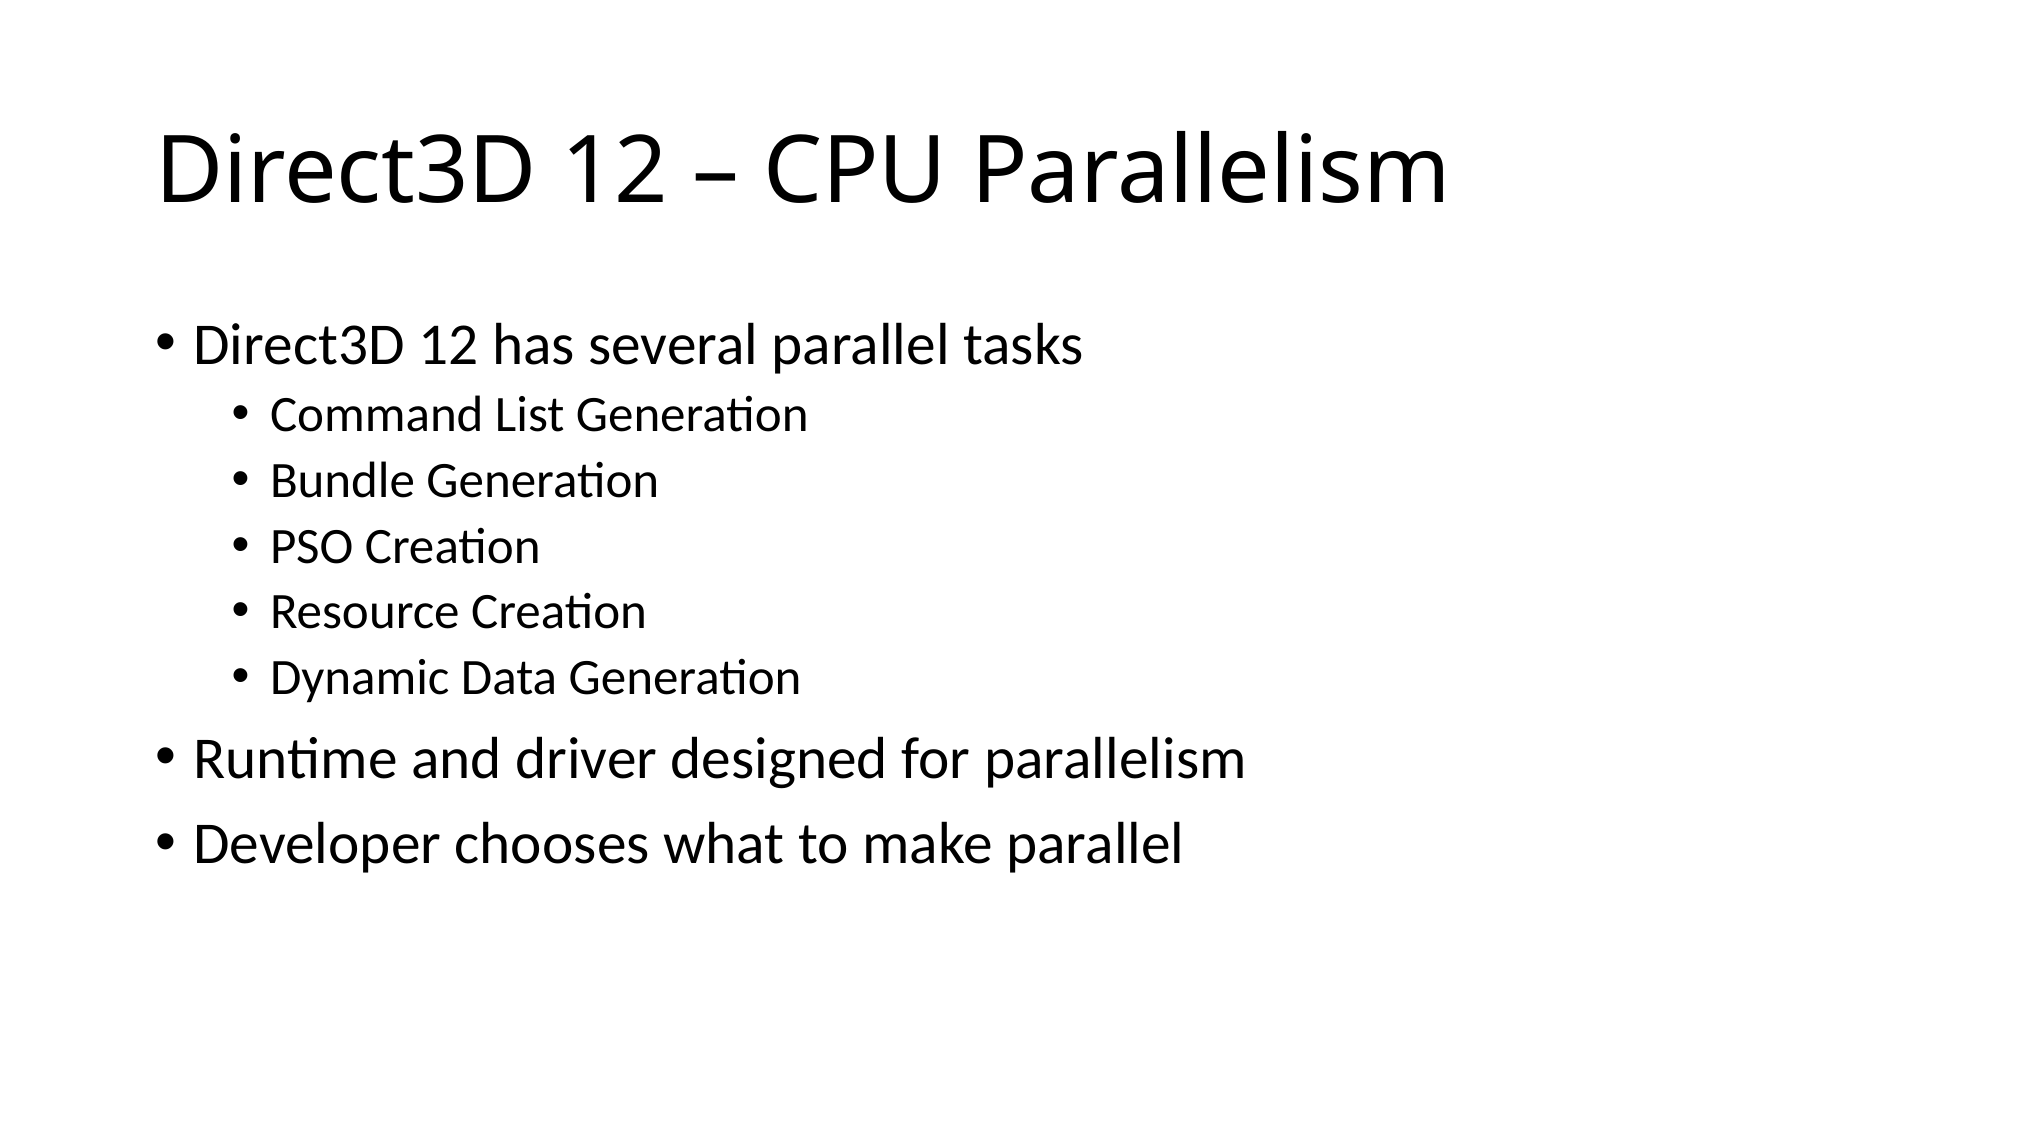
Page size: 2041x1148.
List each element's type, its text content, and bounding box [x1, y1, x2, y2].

list Direct3D 12 has several parallel tasks Command List Generation Bundle Generation PSO Creation Resource Creation Dynamic Data Generation Runtime and driver designed for parallelism Developer chooses what to make parallel [140, 305, 1900, 1034]
title Direct3D 12 – CPU Parallelism [140, 61, 1900, 283]
